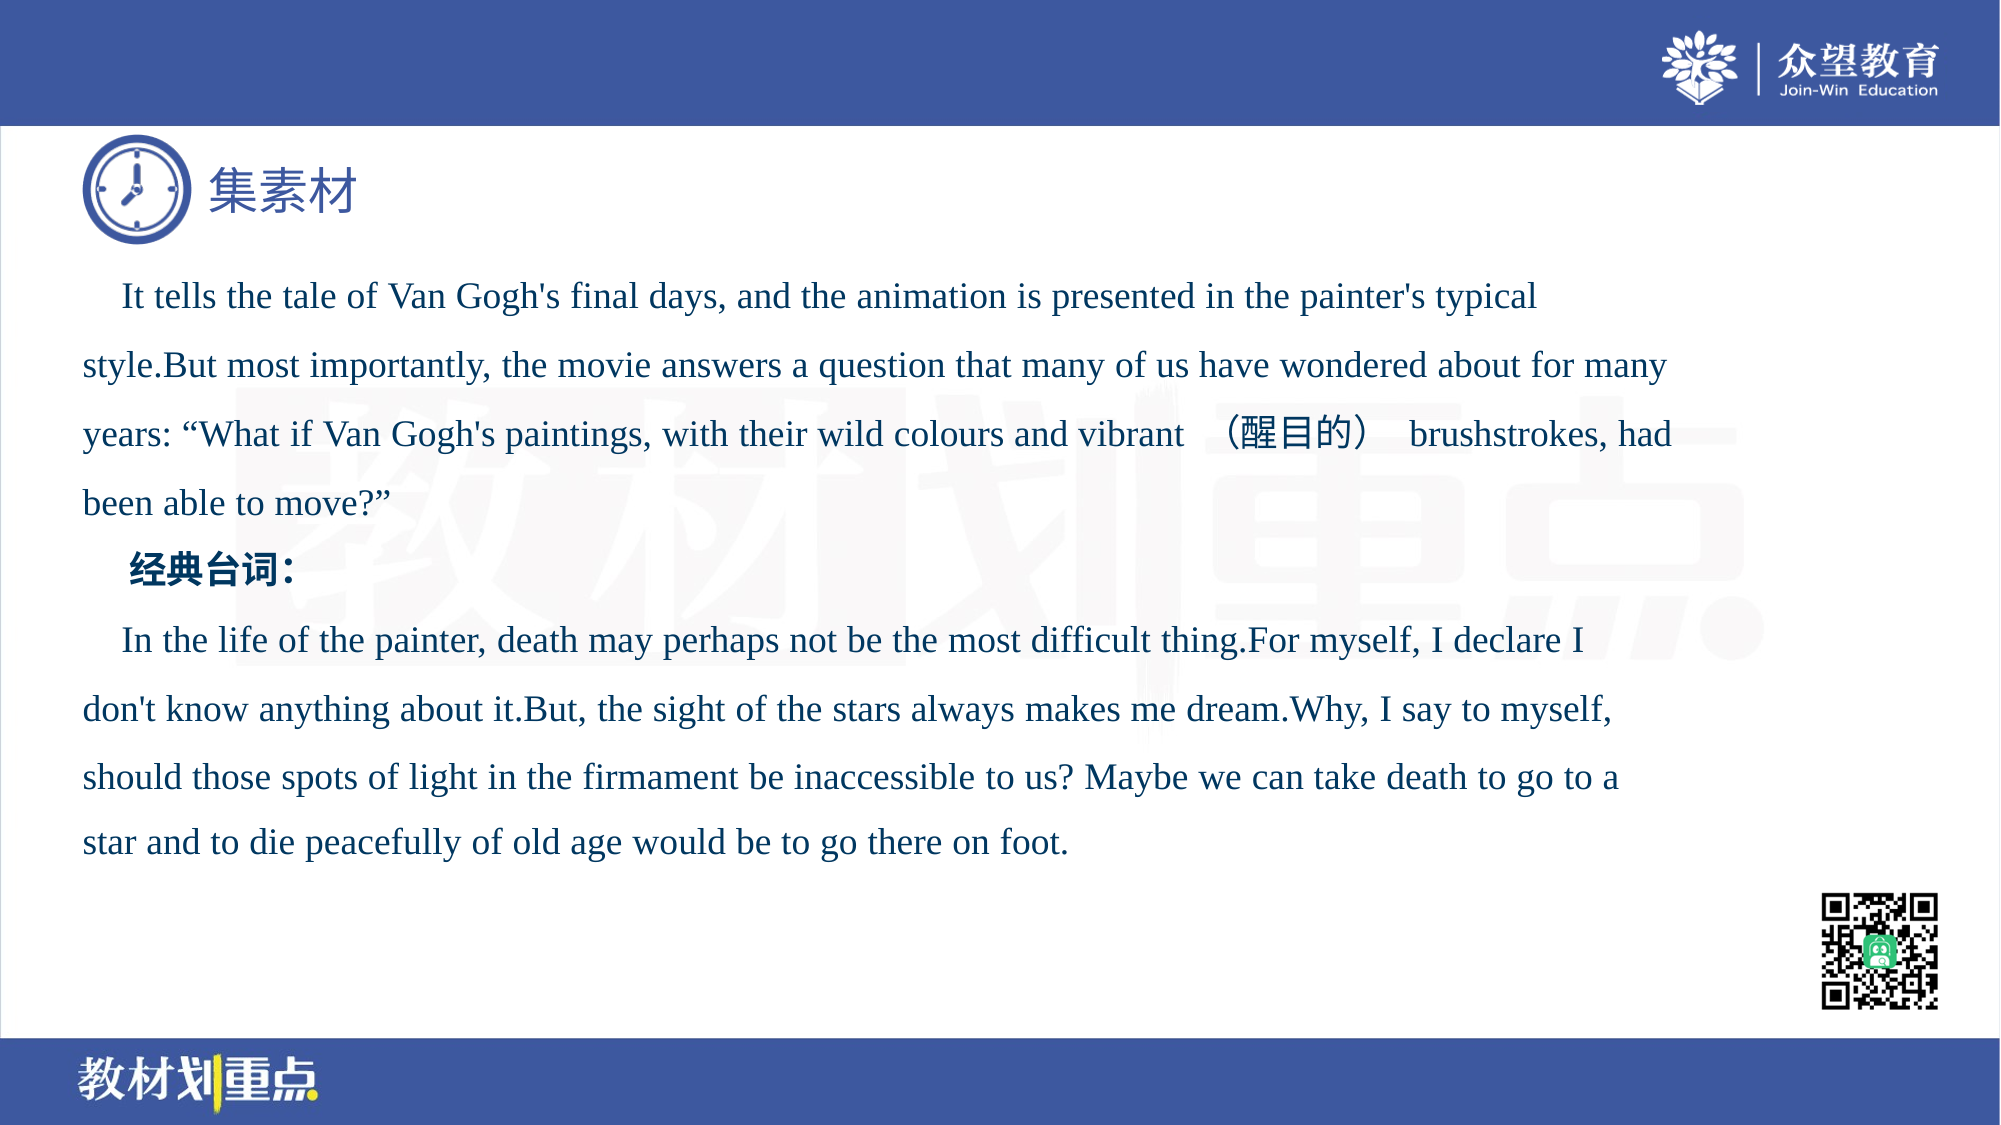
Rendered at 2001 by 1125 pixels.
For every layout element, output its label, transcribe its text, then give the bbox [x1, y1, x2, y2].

text_box It tells the tale of Van Gogh's final days, and the animation is presented in the painter's typical style.But most importantly, the movie answers a question that many of us have wondered about for many years: “What if Van Gogh's paintings, with their wild colours and vibrant （醒目的） brushstrokes, had been able to move?” 经典台词： In the life of the painter, death may perhaps not be the most difficult thing.For myself, I declare I don't know anything about it.But, the sight of the stars always makes me dream.Why, I say to myself, should those spots of light in the firmament be inaccessible to us? Maybe we can take death to go to a star and to die peacefully of old age would be to go there on foot. [82, 247, 1817, 856]
picture [0, 0, 2000, 1125]
